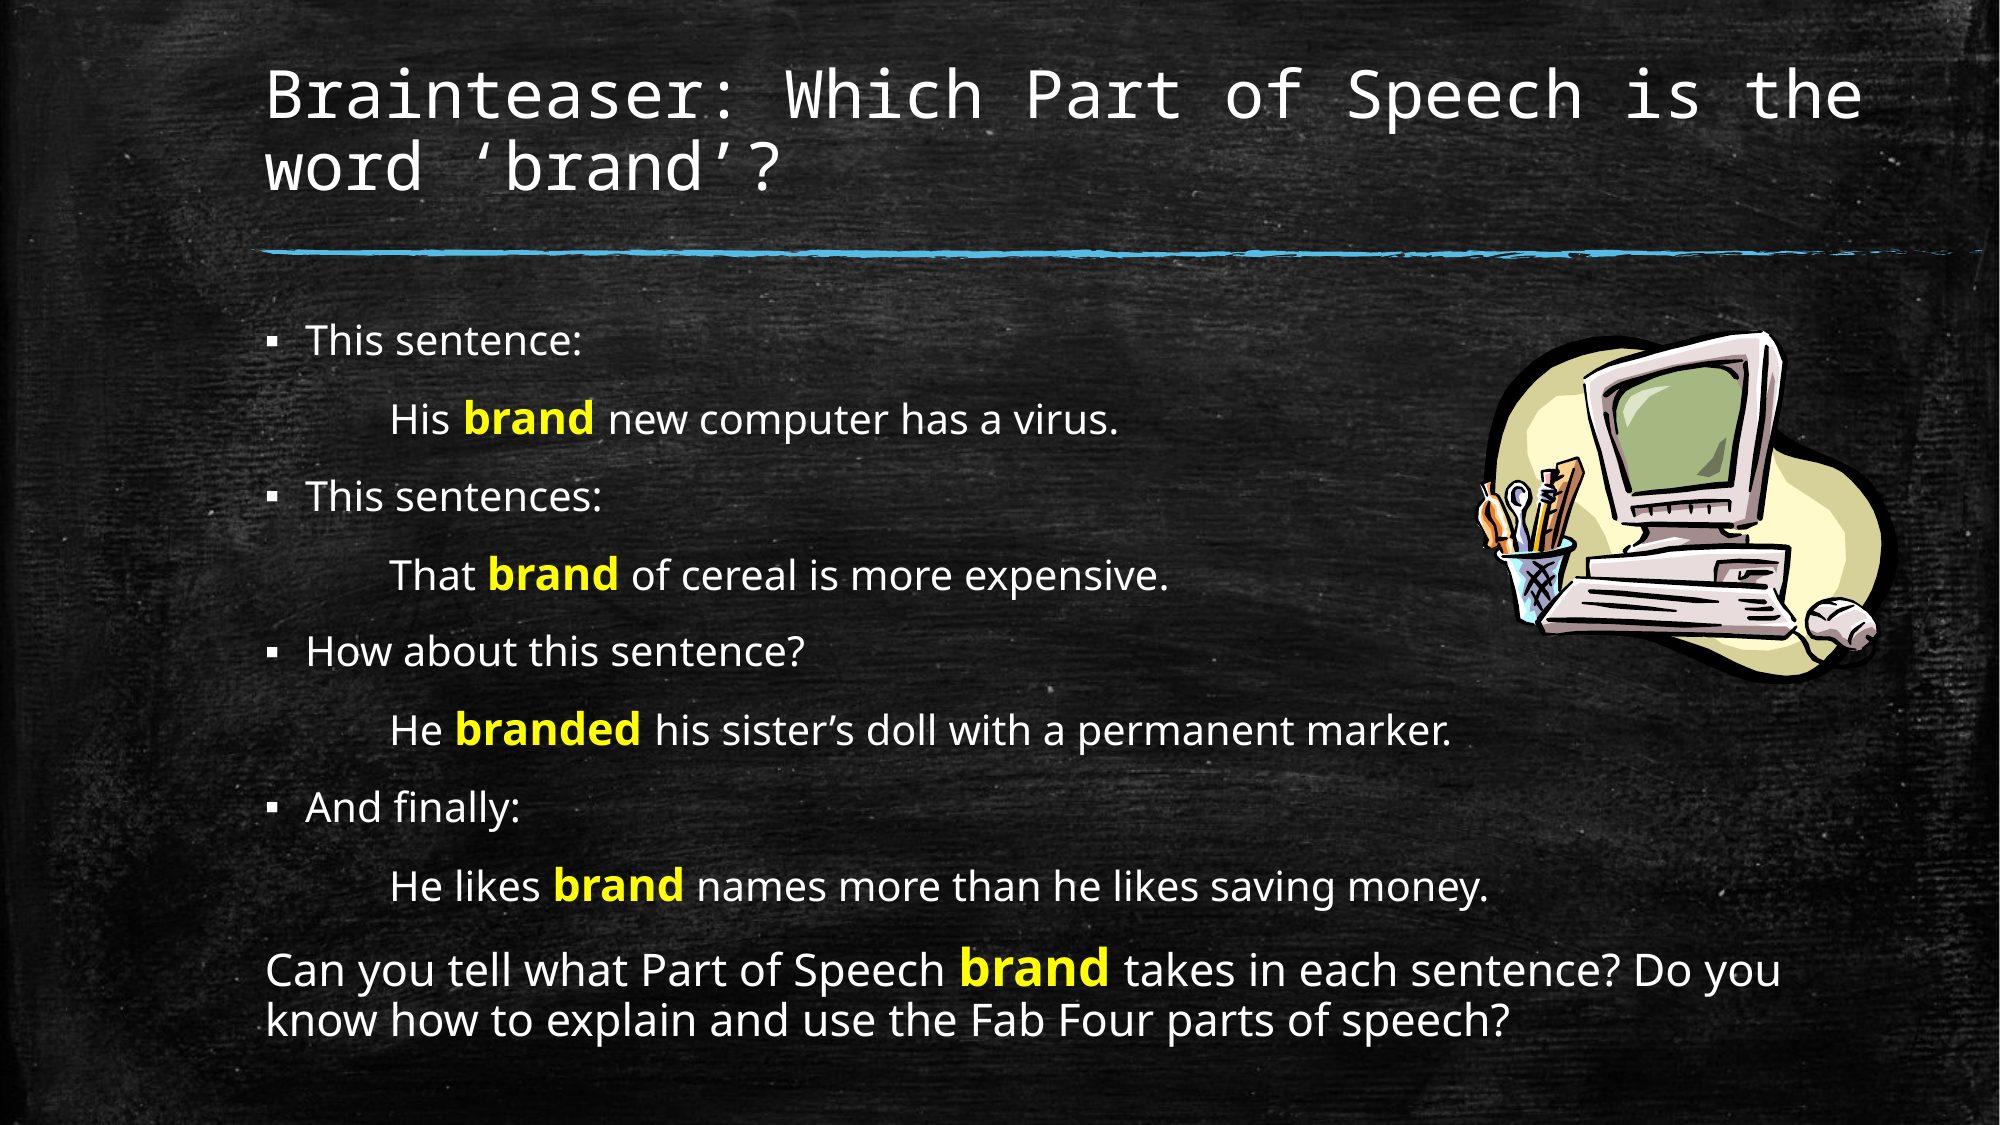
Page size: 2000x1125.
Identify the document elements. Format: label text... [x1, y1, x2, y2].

title Brainteaser: Which Part of Speech is the word ‘brand’? [249, 45, 1950, 213]
picture [1474, 327, 1902, 688]
list This sentence: His brand new computer has a virus. This sentences: That brand of cereal is more expensive. How about this sentence? He branded his sister’s doll with a permanent marker. And finally: He likes brand names more than he likes saving money. Can you tell what Part of Speech brand takes in each sentence? Do you know how to explain and use the Fab Four parts of speech? [249, 312, 1813, 1063]
